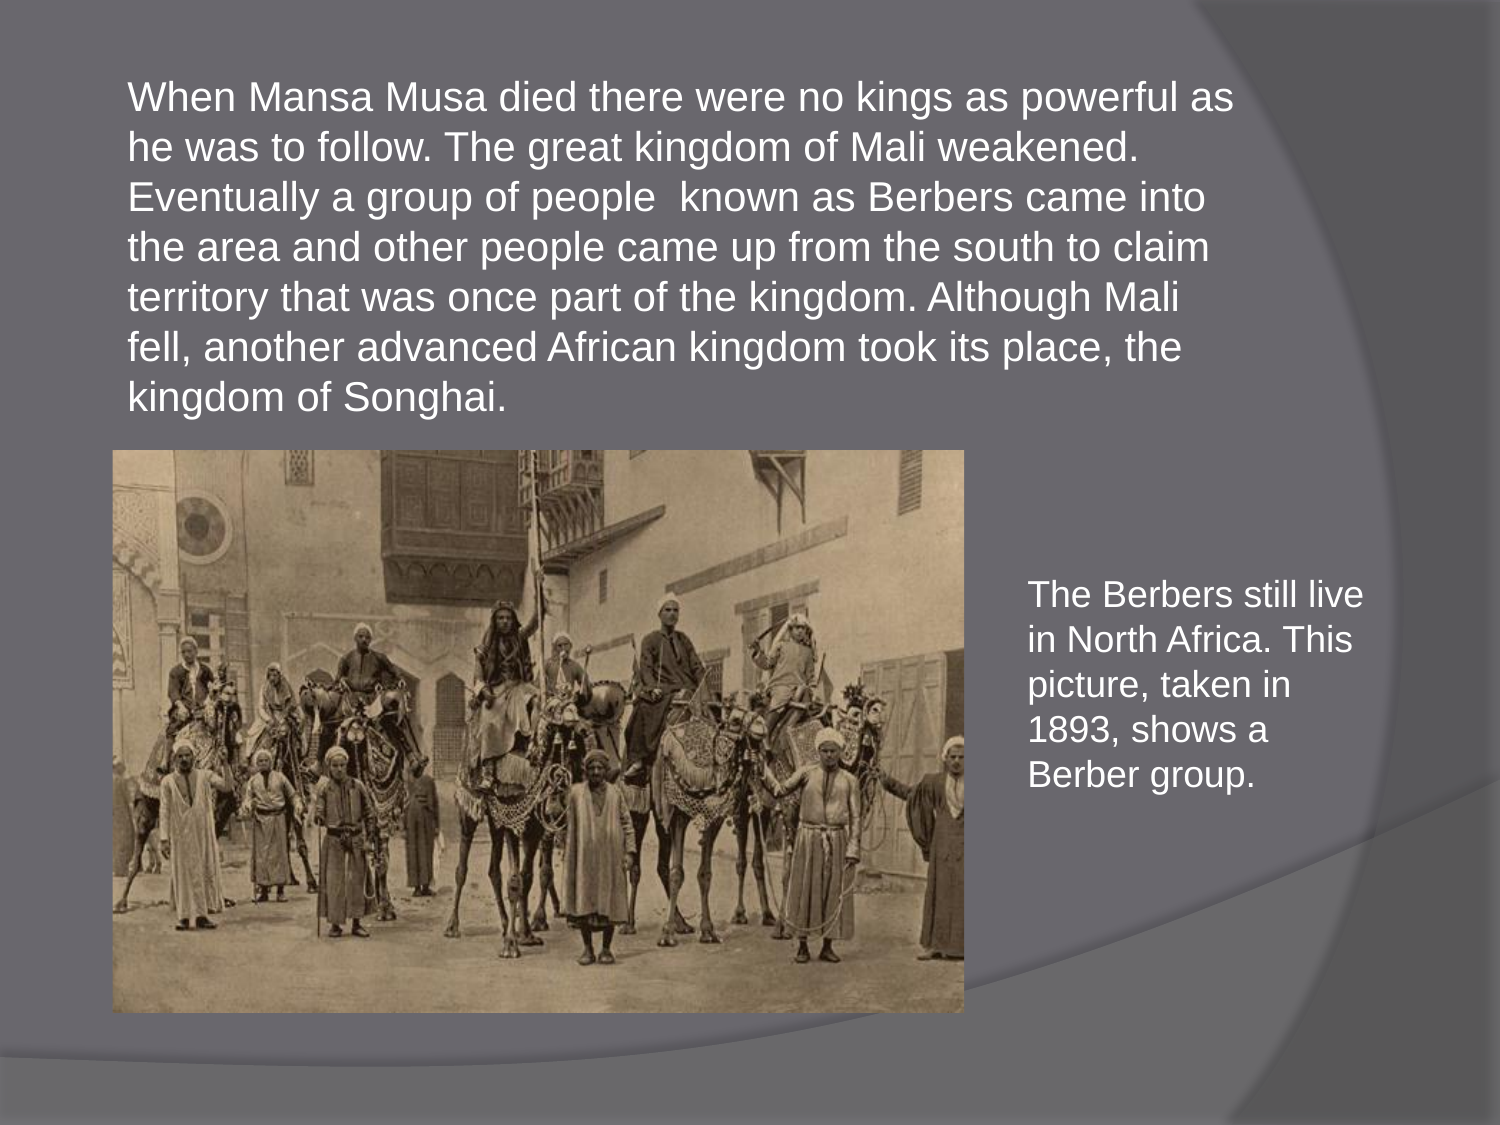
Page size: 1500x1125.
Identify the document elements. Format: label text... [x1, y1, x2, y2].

text_box When Mansa Musa died there were no kings as powerful as he was to follow. The great kingdom of Mali weakened. Eventually a group of people known as Berbers came into the area and other people came up from the south to claim territory that was once part of the kingdom. Although Mali fell, another advanced African kingdom took its place, the kingdom of Songhai. [112, 62, 1250, 428]
picture [112, 449, 965, 1013]
text_box The Berbers still live in North Africa. This picture, taken in 1893, shows a Berber group. [1012, 562, 1388, 803]
